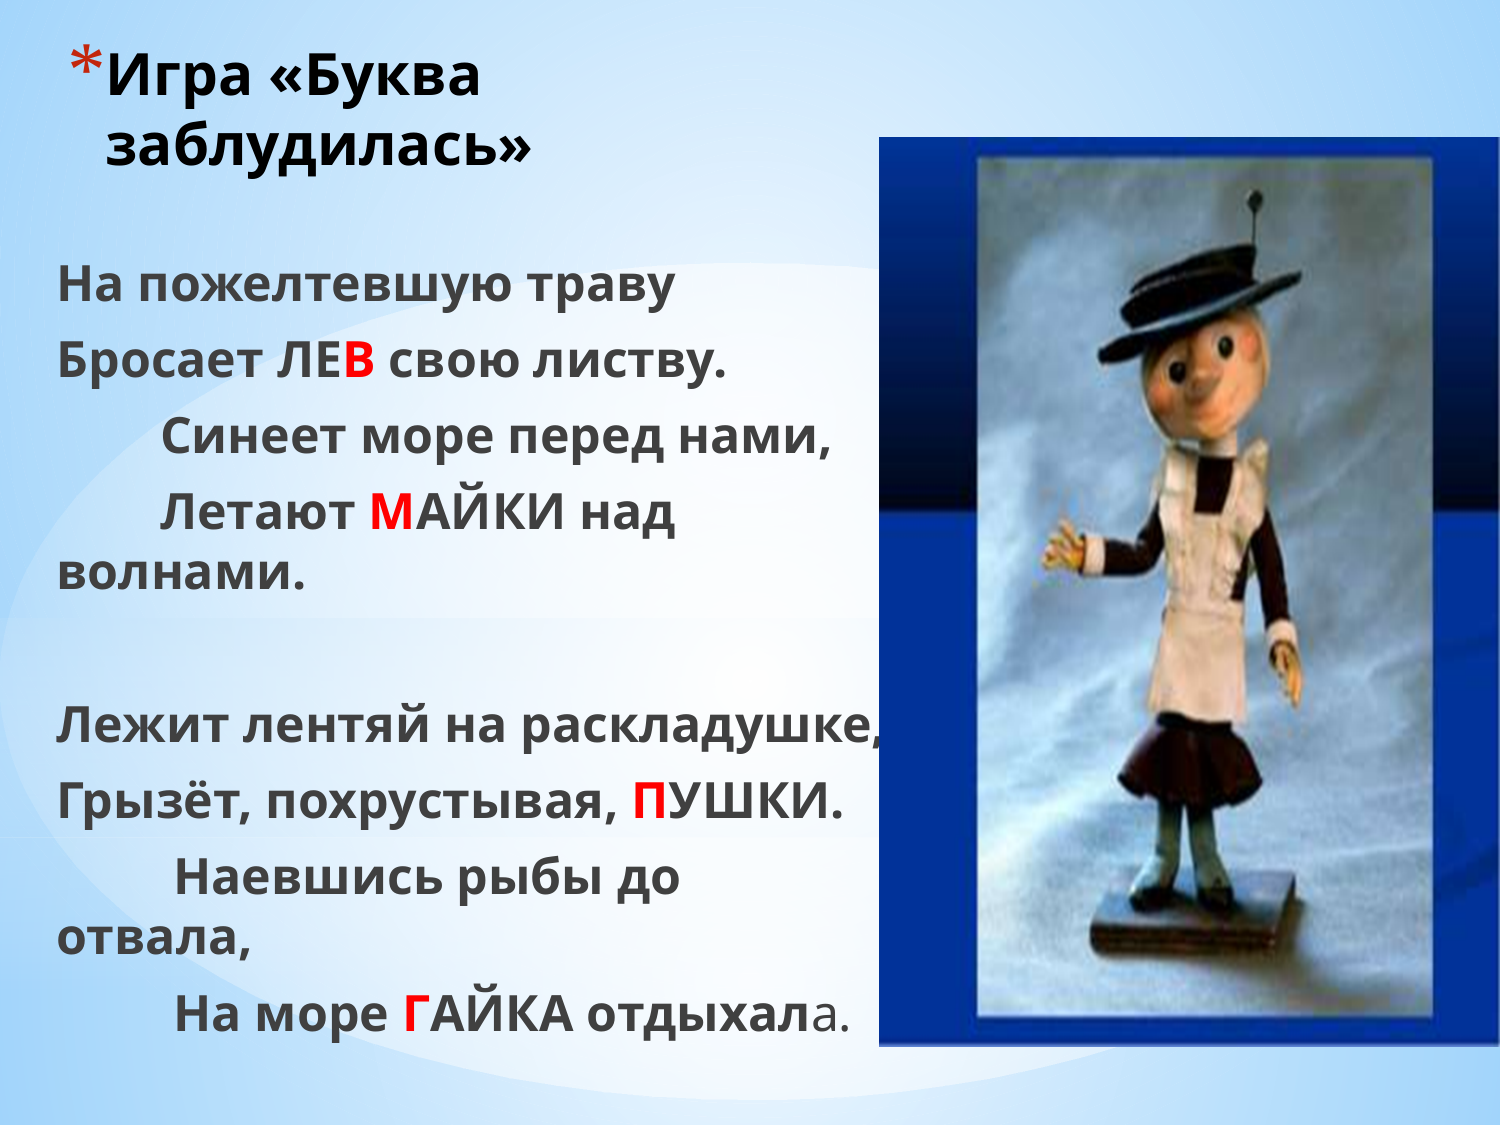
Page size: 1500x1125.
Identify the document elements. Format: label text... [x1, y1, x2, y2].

list На пожелтевшую траву Бросает ЛЕВ свою листву. Синеет море перед нами, Летают МАЙКИ над волнами. Лежит лентяй на раскладушке, Грызёт, похрустывая, ПУШКИ. Наевшись рыбы до отвала, На море ГАЙКА отдыхала. [41, 243, 904, 1059]
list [879, 136, 1500, 1047]
title Игра «Буква заблудилась» [53, 30, 904, 185]
